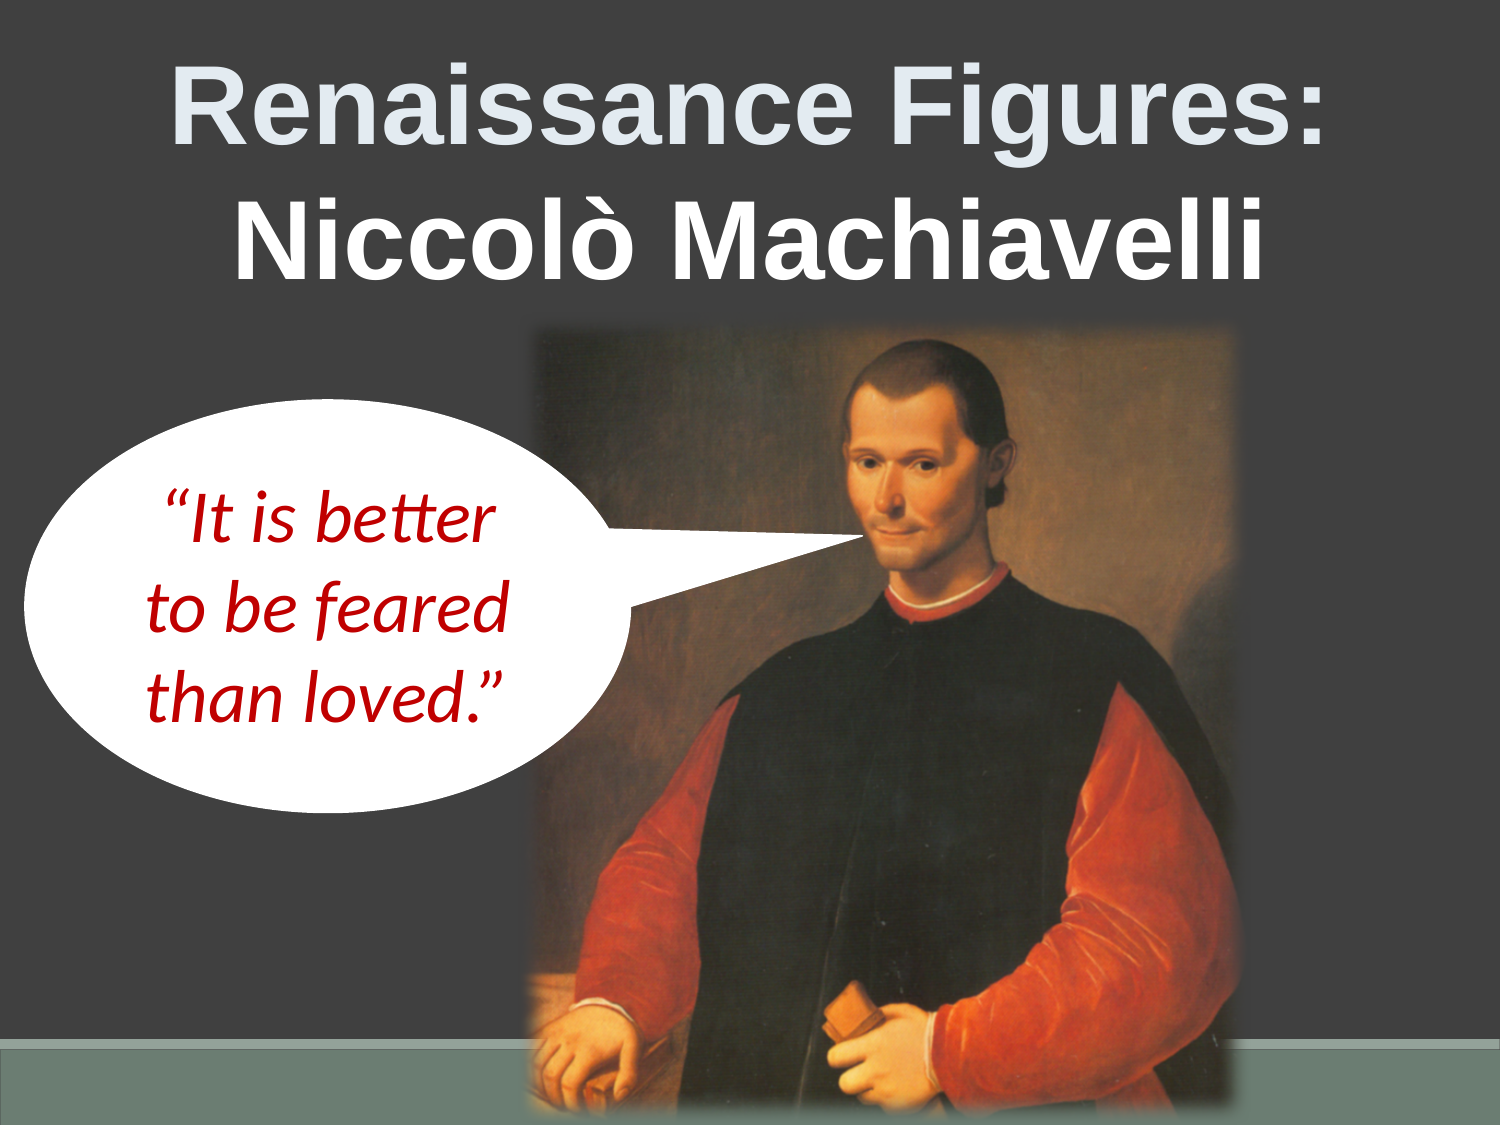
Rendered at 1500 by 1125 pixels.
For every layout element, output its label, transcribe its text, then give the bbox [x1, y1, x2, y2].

text_box “It is better to be feared than loved.” [24, 399, 514, 813]
text_box Renaissance Figures: Niccolò Machiavelli [24, 24, 1475, 313]
picture [517, 311, 1251, 1125]
